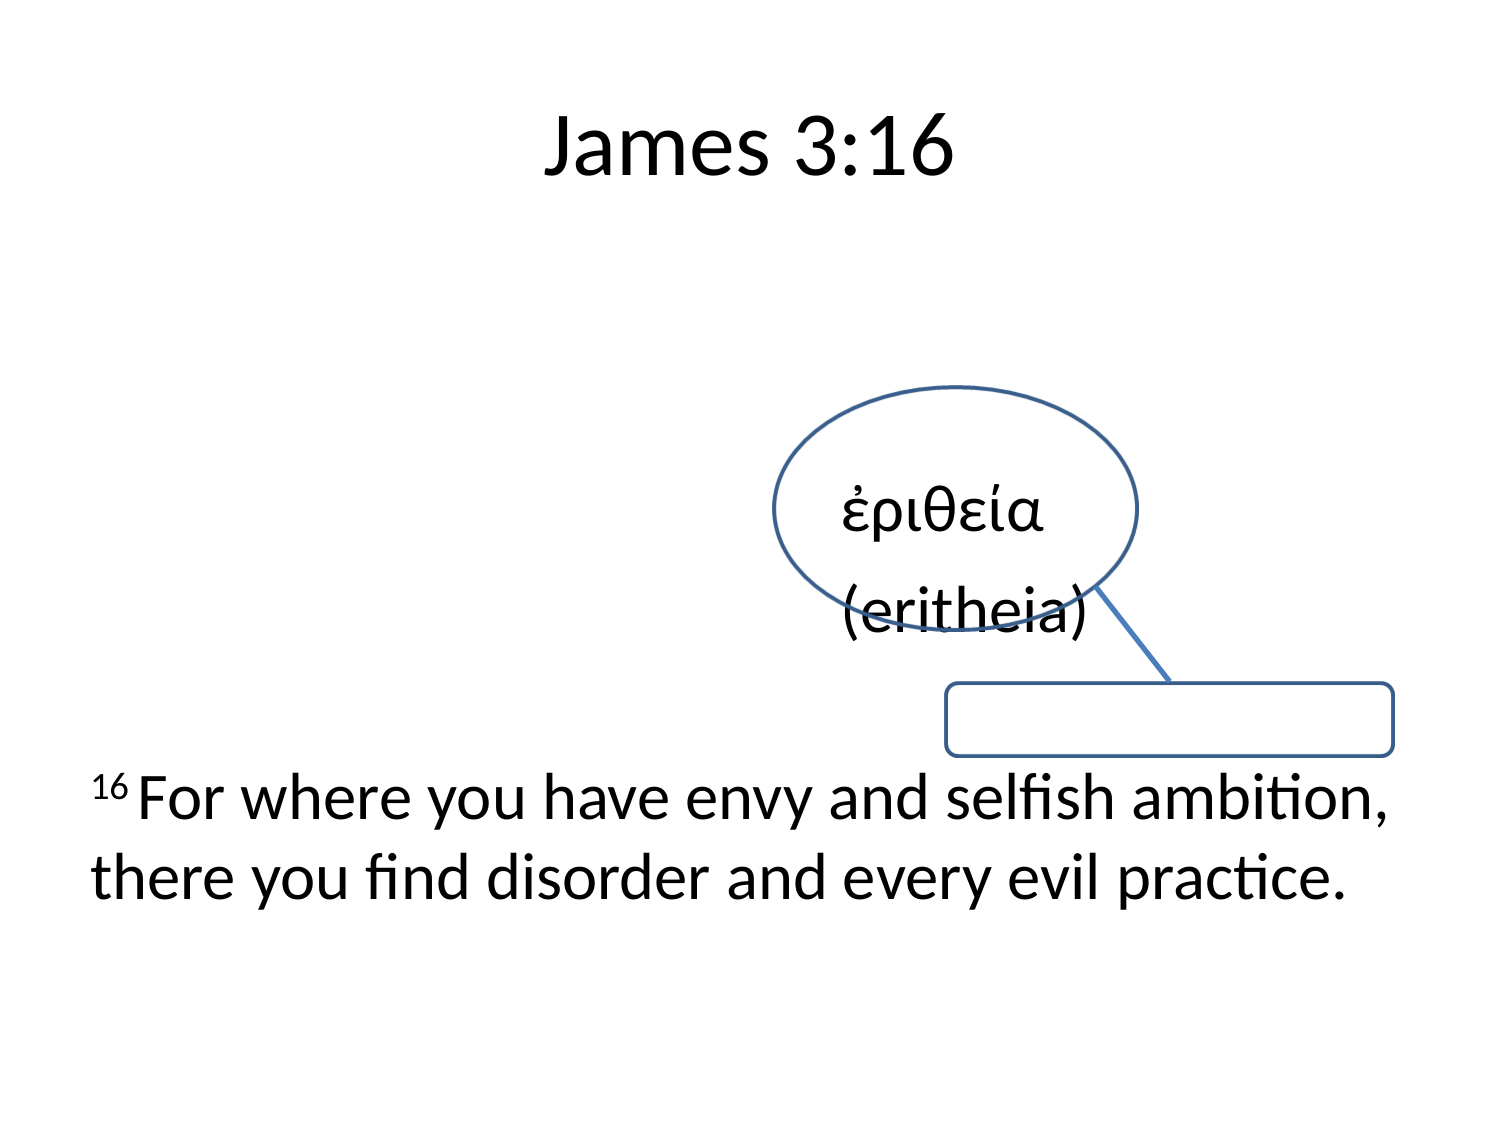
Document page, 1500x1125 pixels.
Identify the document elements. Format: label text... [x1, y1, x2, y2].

title James 3:16 [75, 45, 1425, 233]
picture [771, 385, 1140, 633]
picture [944, 681, 1395, 758]
list ἐριθεία (eritheia) 16 For where you have envy and selfish ambition, there you find disorder and every evil practice. [75, 262, 1425, 1005]
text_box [1095, 586, 1170, 682]
